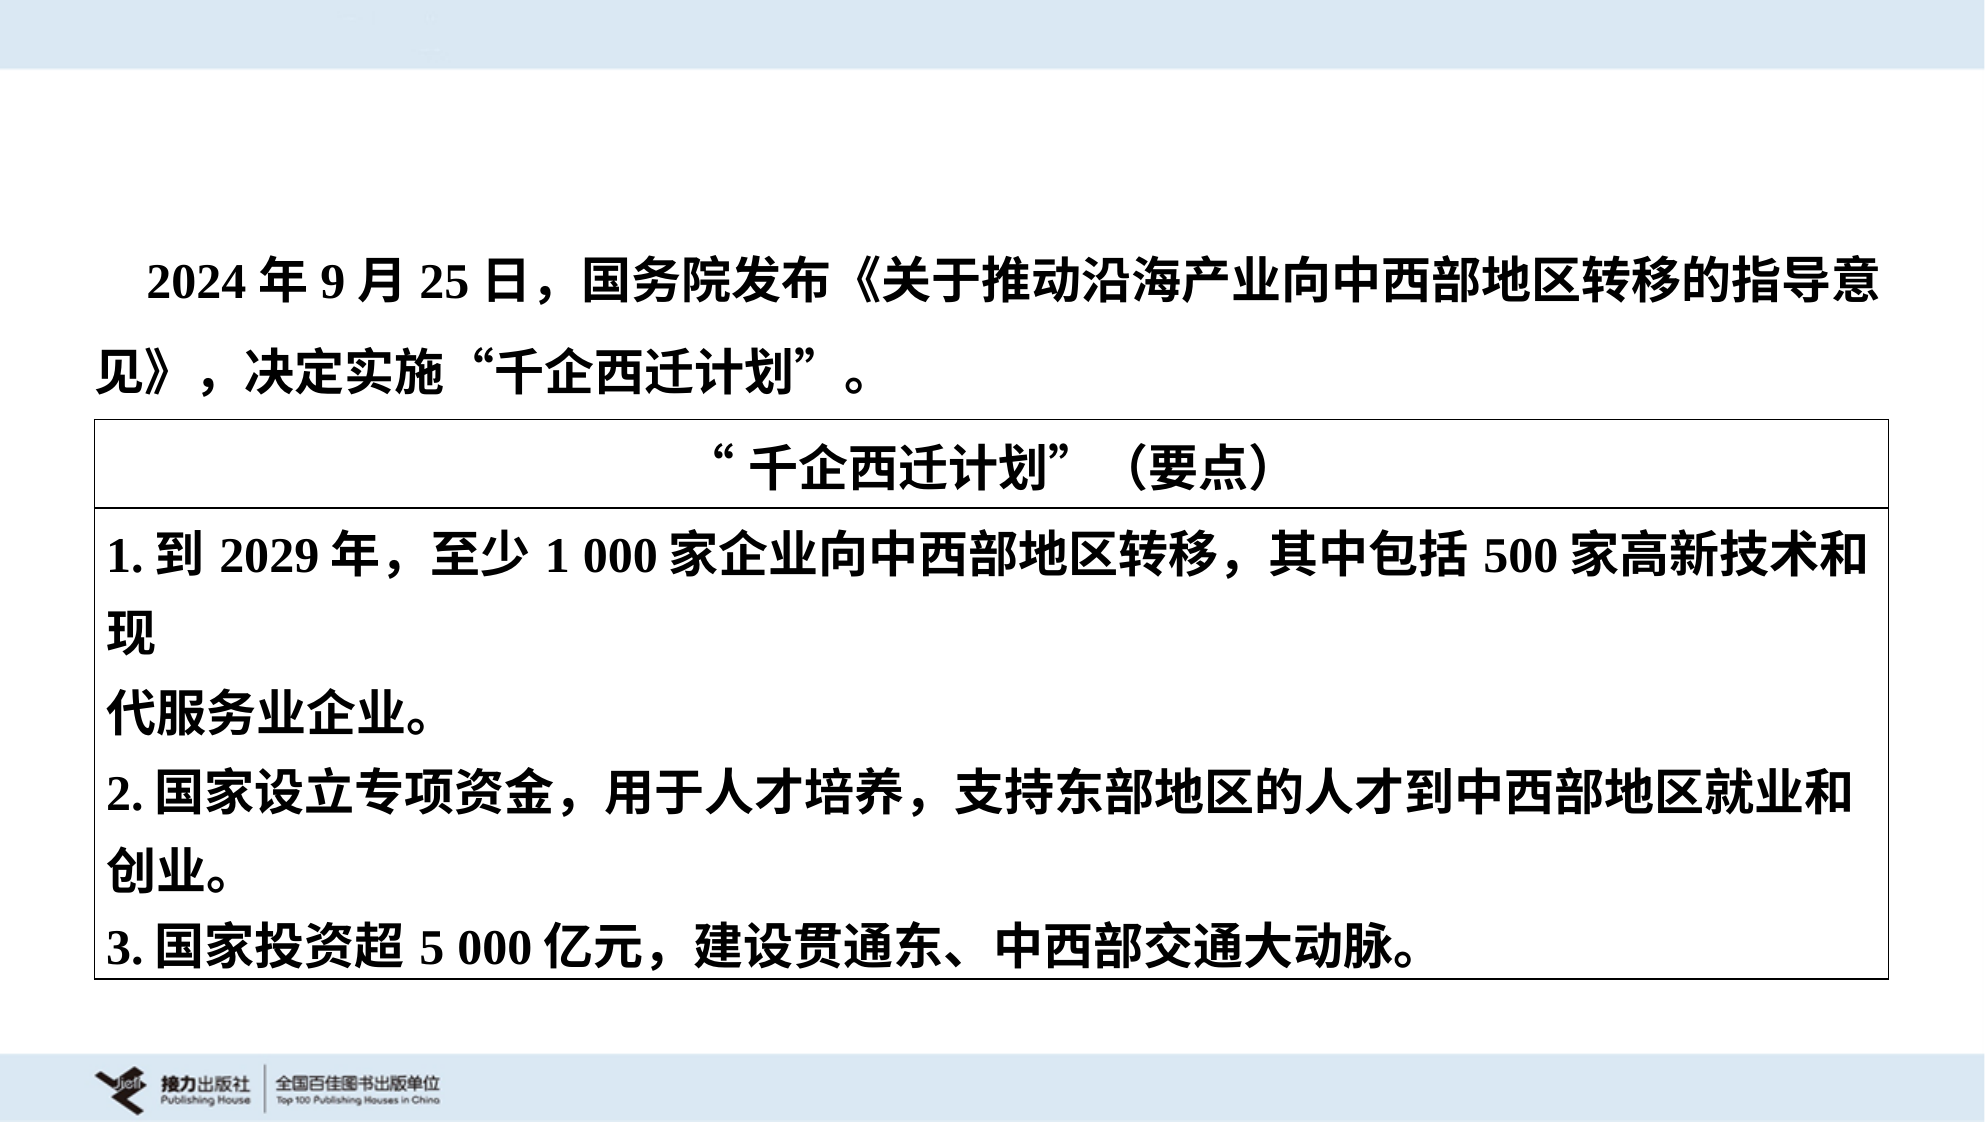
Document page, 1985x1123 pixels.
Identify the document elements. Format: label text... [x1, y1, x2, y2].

table_header “千企西迁计划”（要点） [95, 420, 1888, 507]
picture [0, 0, 1985, 1122]
table_cell 1.到2029年，至少1 000家企业向中西部地区转移，其中包括500家高新技术和现 代服务业企业。 2.国家设立专项资金，用于人才培养，支持东部地区的人才到中西部地区就业和 创业。 3.国家投资超5 000亿元，建设贯通东、中西部交通大动脉。 [95, 509, 1888, 978]
text_box 2024年9月25日，国务院发布《关于推动沿海产业向中西部地区转移的指导意 见》，决定实施“千企西迁计划”。 [94, 216, 1892, 401]
